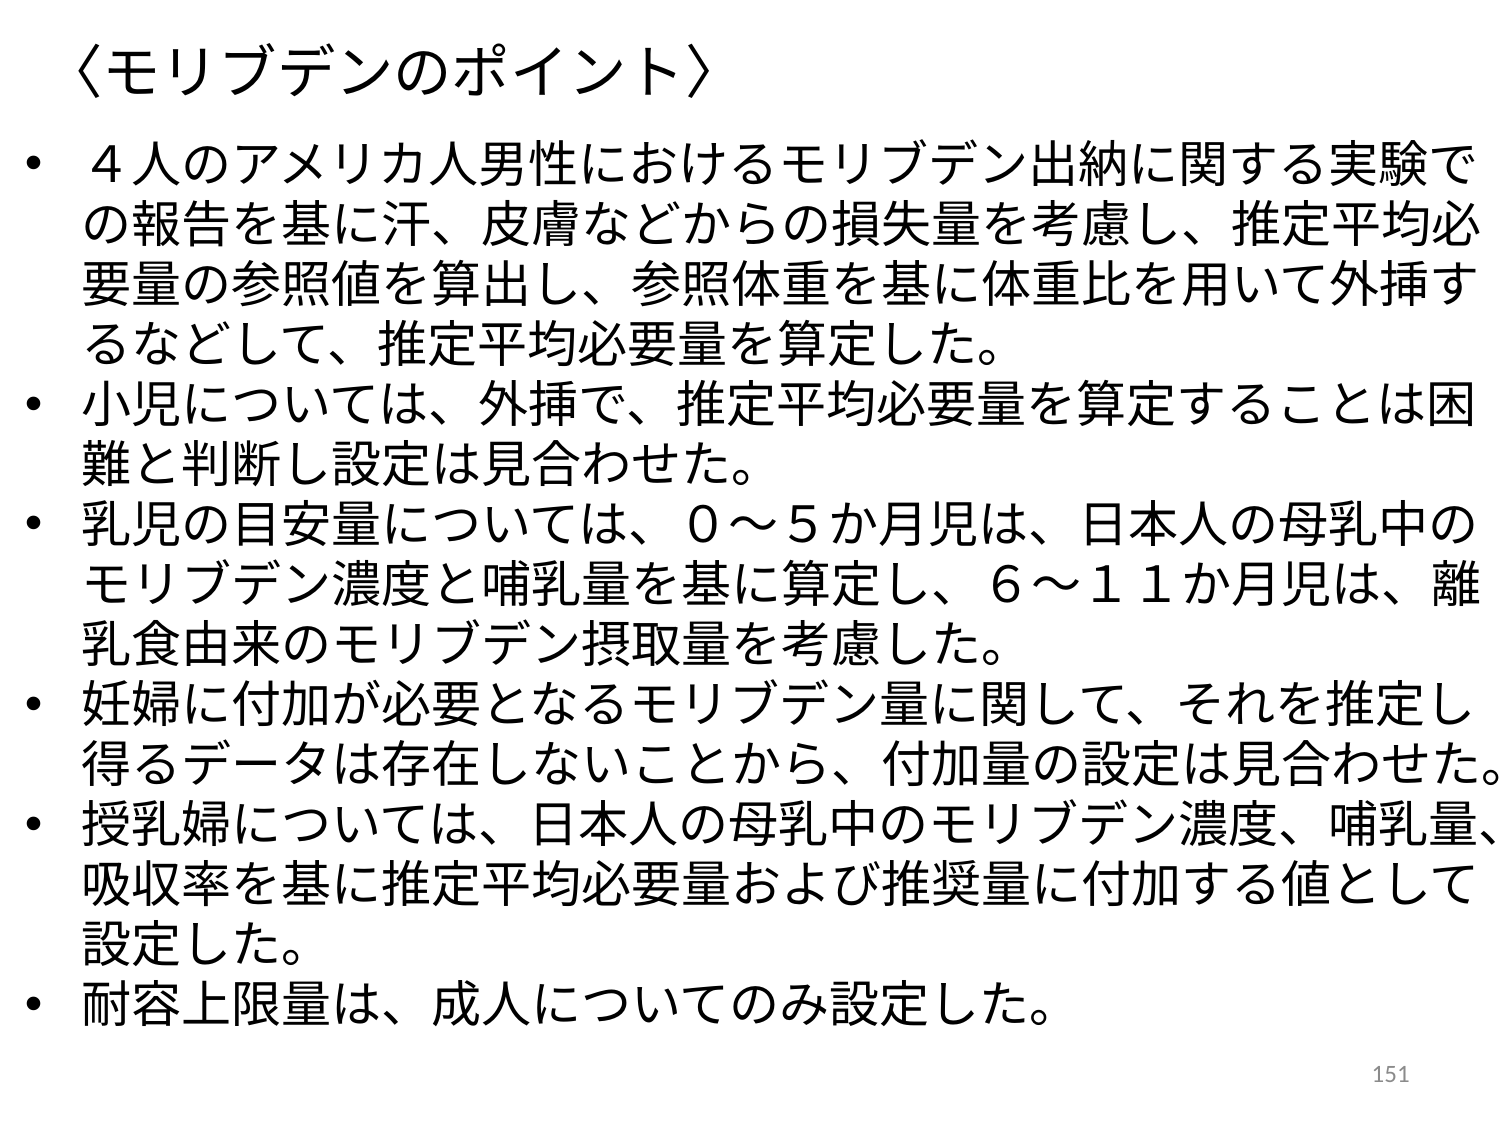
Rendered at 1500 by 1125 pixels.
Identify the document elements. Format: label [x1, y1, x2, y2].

text_box [29, 28, 1433, 113]
text_box [10, 114, 1500, 1041]
slide_number [1074, 1042, 1425, 1103]
